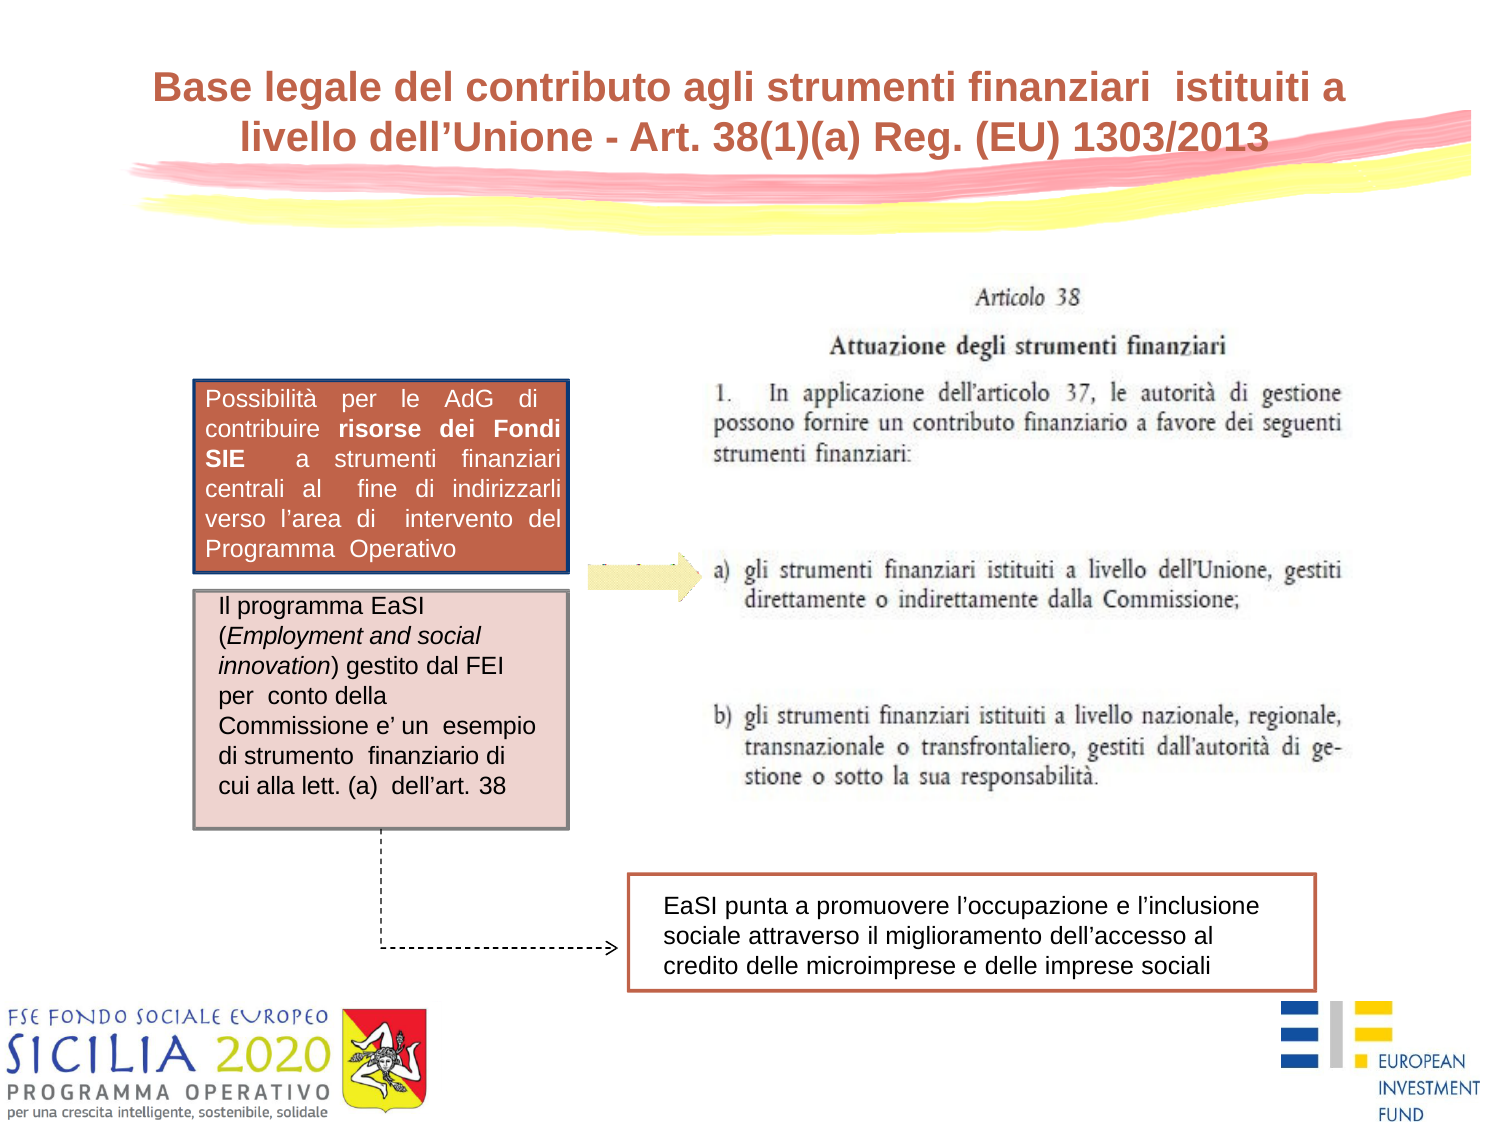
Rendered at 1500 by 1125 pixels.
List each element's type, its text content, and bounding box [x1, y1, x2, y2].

title Base legale del contributo agli strumenti finanziari istituiti a livello dell’Unione - Art. 38(1)(a) Reg. (EU) 1303/2013 [74, 44, 1436, 108]
picture [1281, 1001, 1480, 1123]
text_box [702, 273, 1353, 802]
text_box [192, 378, 570, 575]
text_box Possibilità per le AdG di contribuire risorse dei Fondi SIE a strumenti finanziari centrali al fine di indirizzarli verso l’area di intervento del Programma Operativo Il programma EaSI (Employment and social innovation) gestito dal FEI per conto della Commissione e’ un esempio di strumento finanziario di cui alla lett. (a) dell’art. 38 EaSI punta a promuovere l’occupazione e l’inclusione sociale attraverso il miglioramento dell’accesso al credito delle microimprese e delle imprese sociali [205, 381, 1339, 1008]
picture [71, 110, 1472, 241]
picture [2, 1001, 442, 1123]
text_box [196, 383, 205, 570]
text_box [192, 588, 205, 831]
text_box [196, 593, 205, 826]
